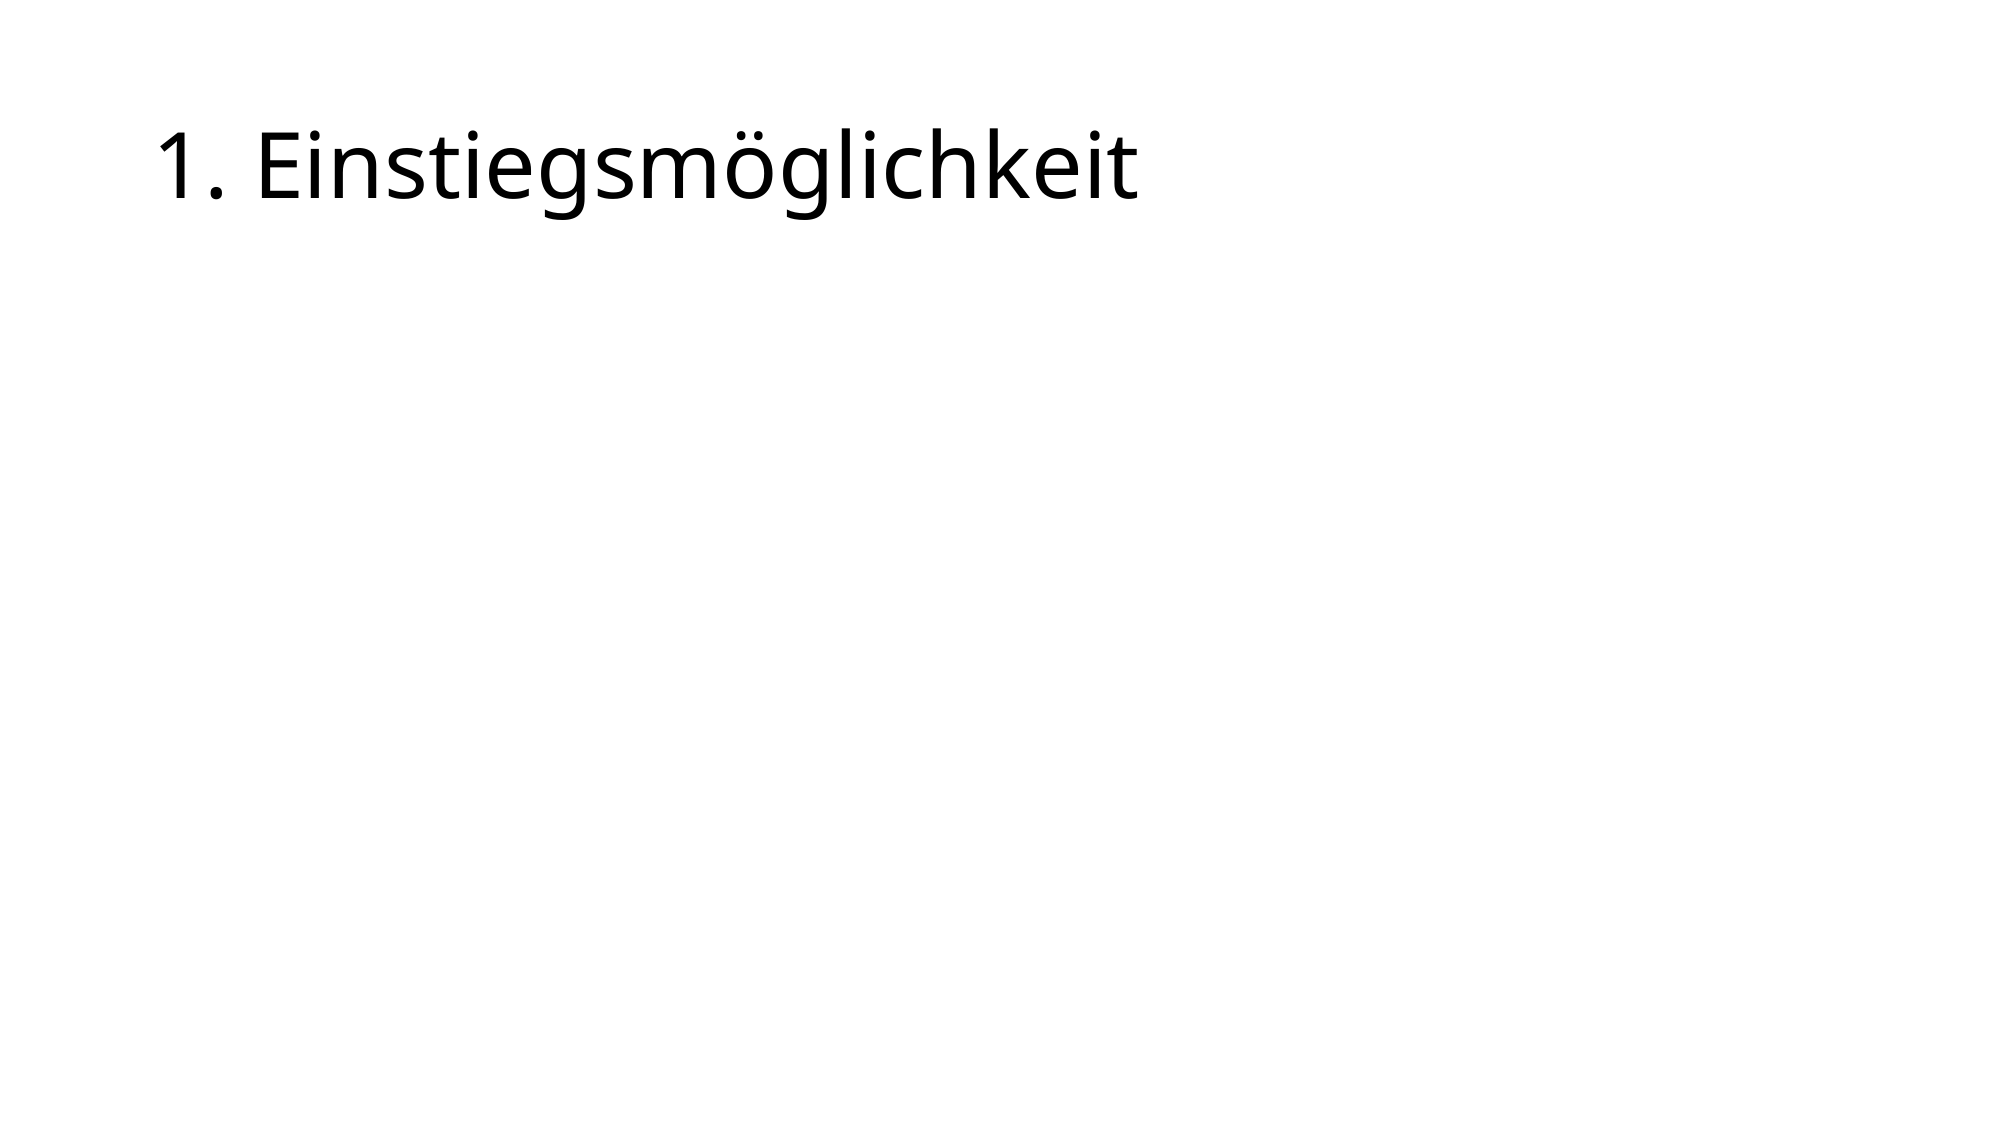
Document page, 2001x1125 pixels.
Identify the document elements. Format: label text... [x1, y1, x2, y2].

title 1. Einstiegsmöglichkeit [137, 59, 1863, 278]
